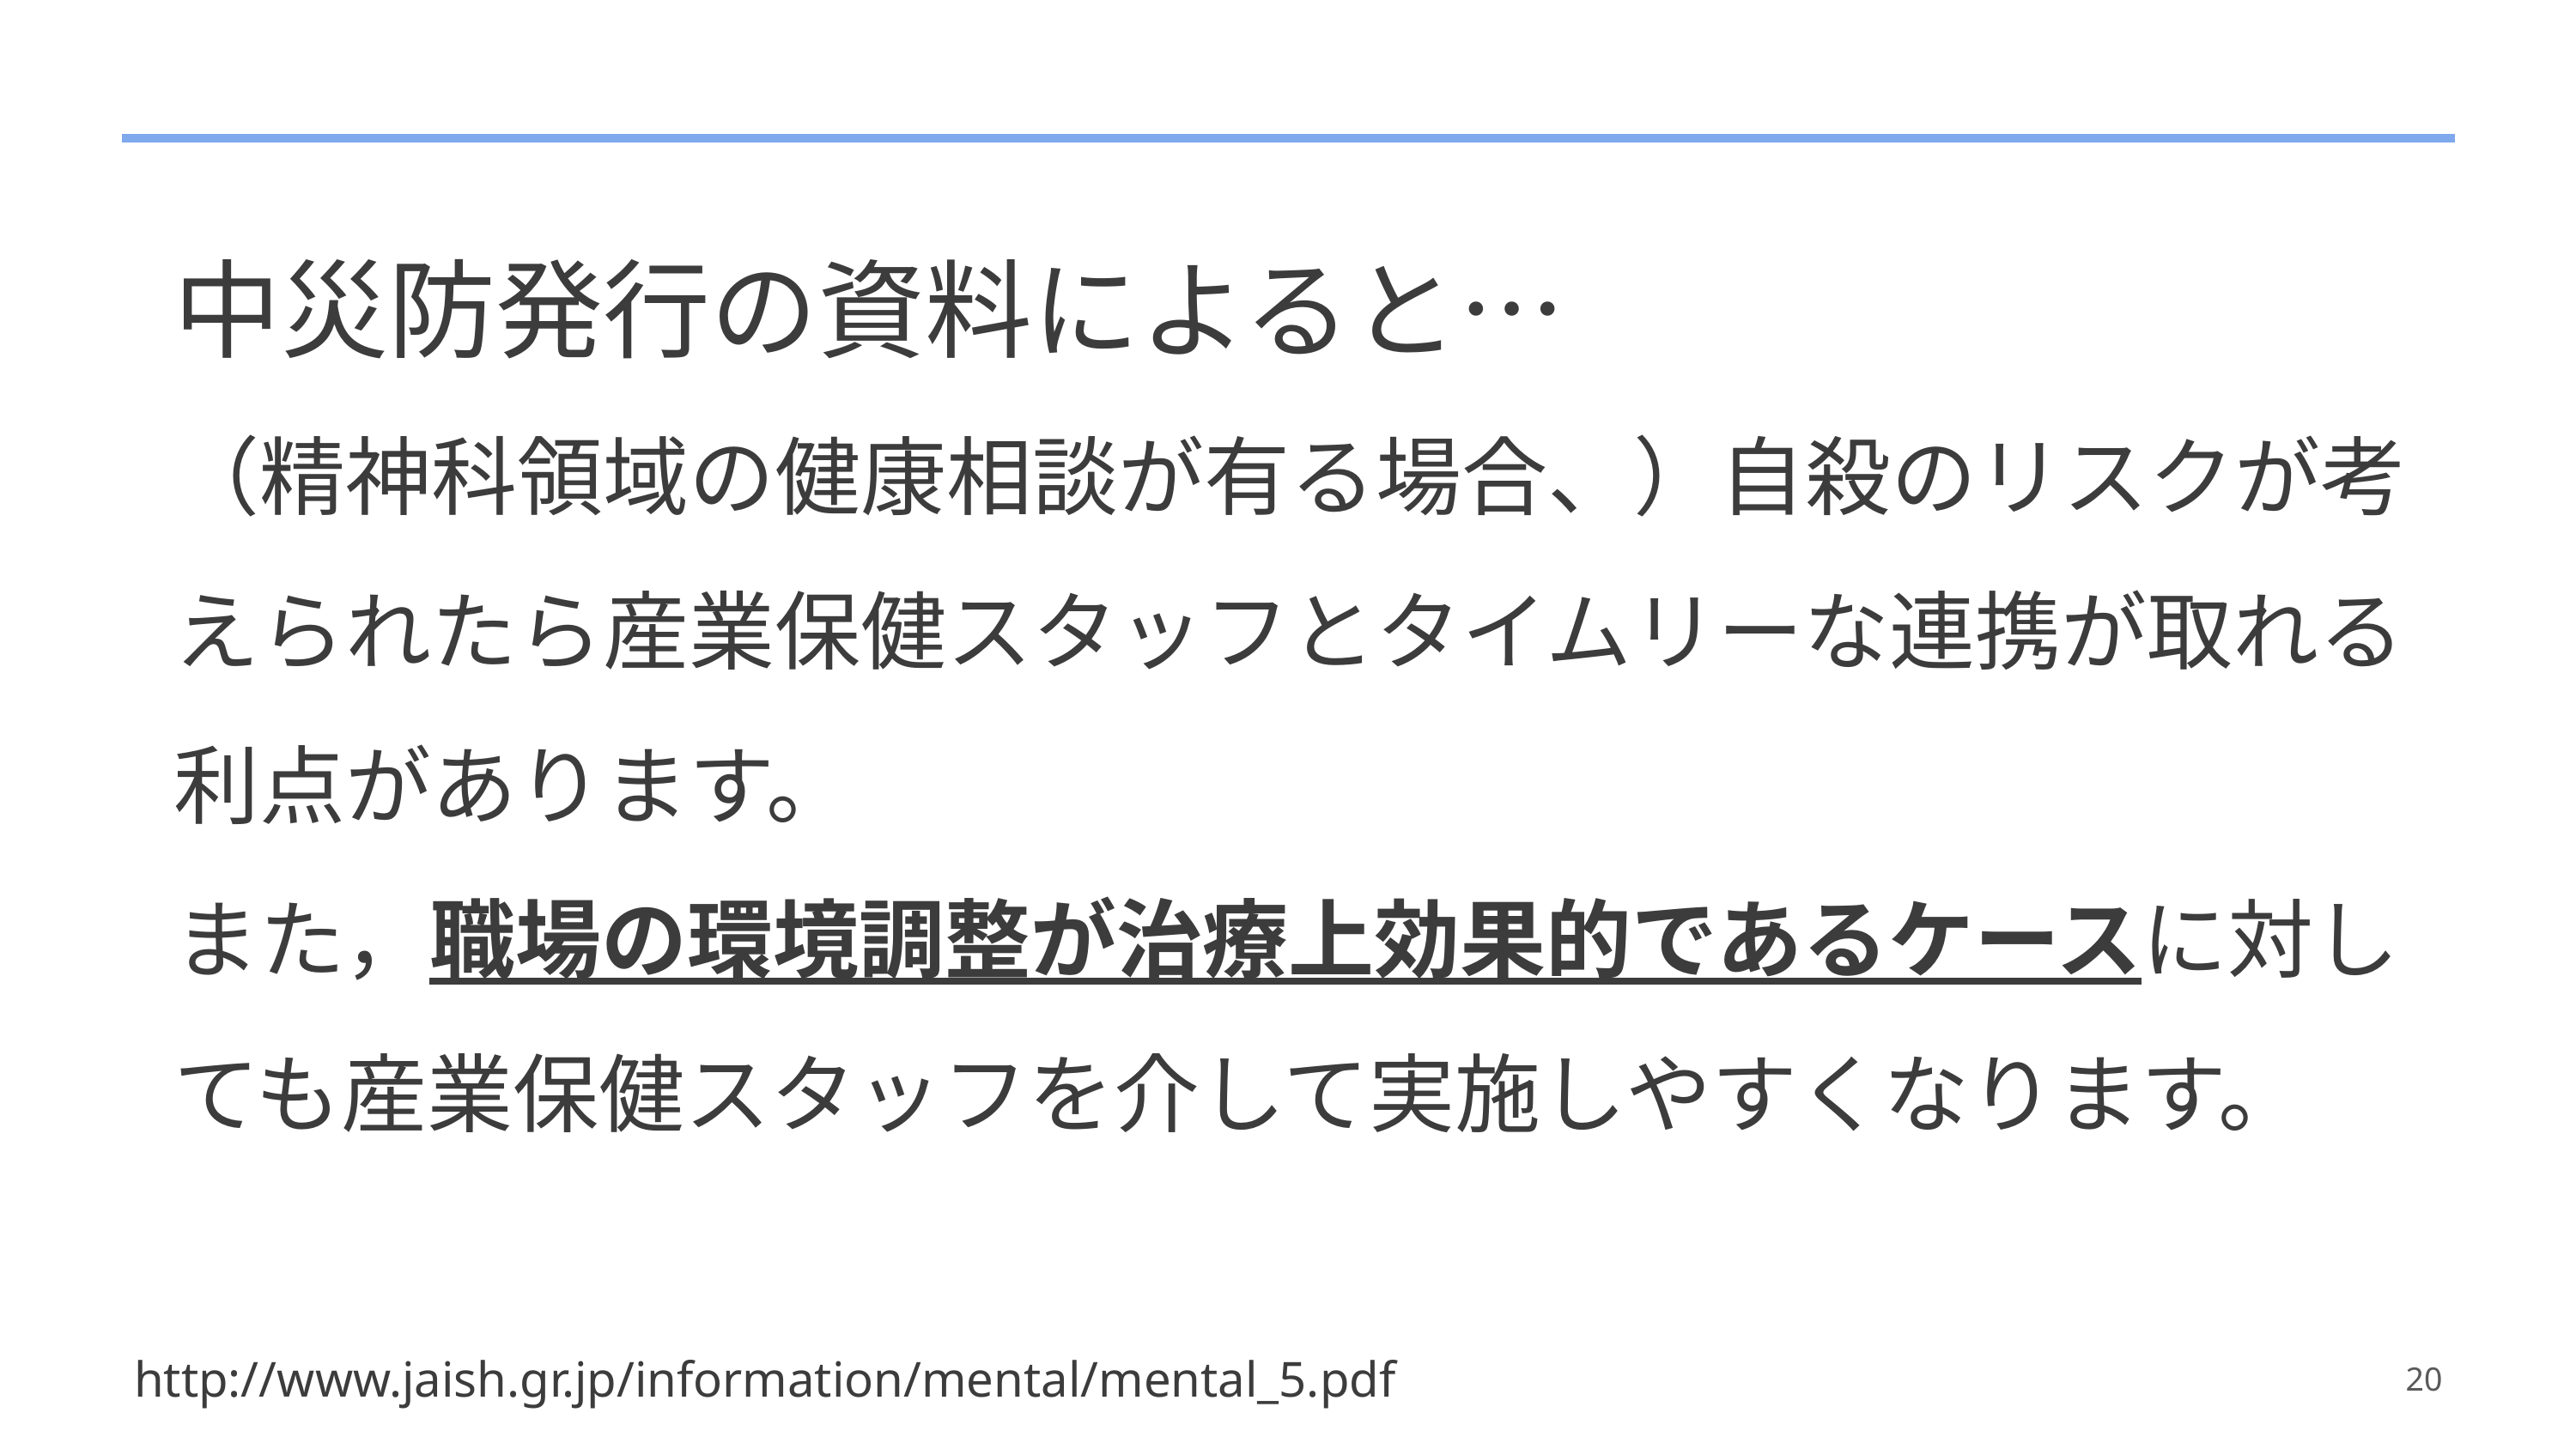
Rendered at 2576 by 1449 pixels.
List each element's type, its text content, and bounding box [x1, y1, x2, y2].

slide_number 20 [2337, 1342, 2456, 1420]
list 中災防発行の資料によると… （精神科領域の健康相談が有る場合、）自殺のリスクが考えられたら産業保健スタッフとタイムリーな連携が取れる利点があります。 また，職場の環境調整が治療上効果的であるケースに対しても産業保健スタッフを介して実施しやすくなります。 [123, 171, 2456, 1317]
text_box http://www.jaish.gr.jp/information/mental/mental_5.pdf [121, 1342, 1749, 1415]
